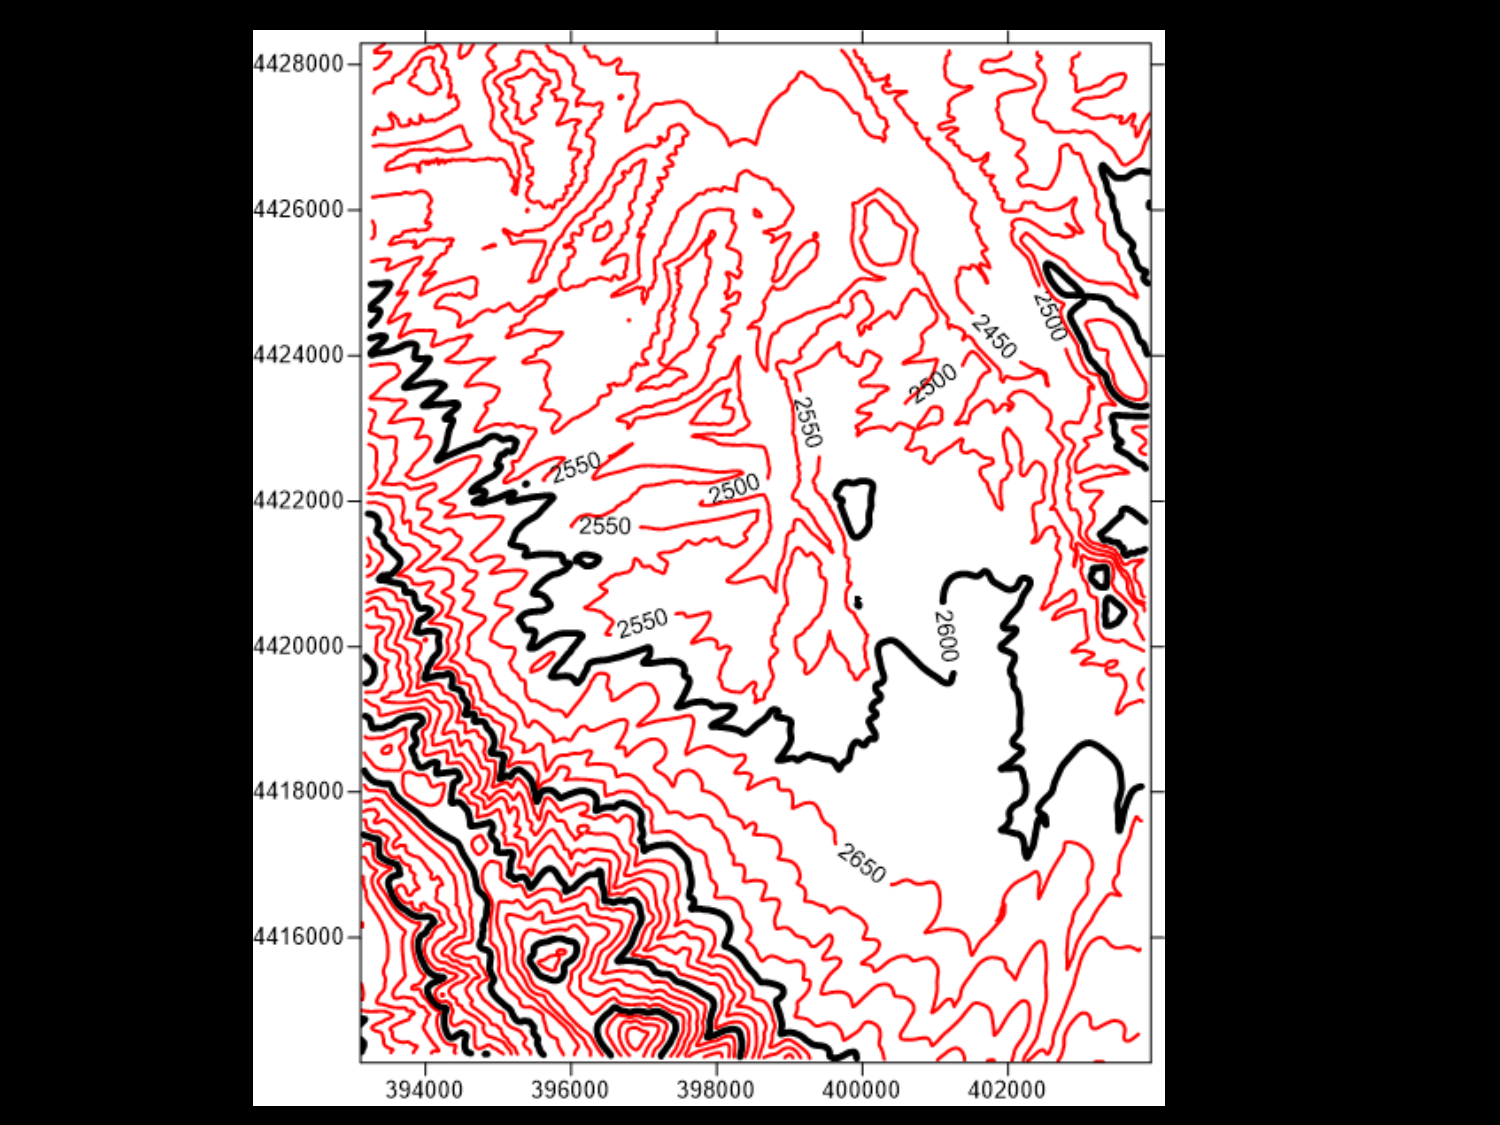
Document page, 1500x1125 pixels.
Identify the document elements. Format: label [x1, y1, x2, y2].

picture [253, 30, 1165, 1106]
